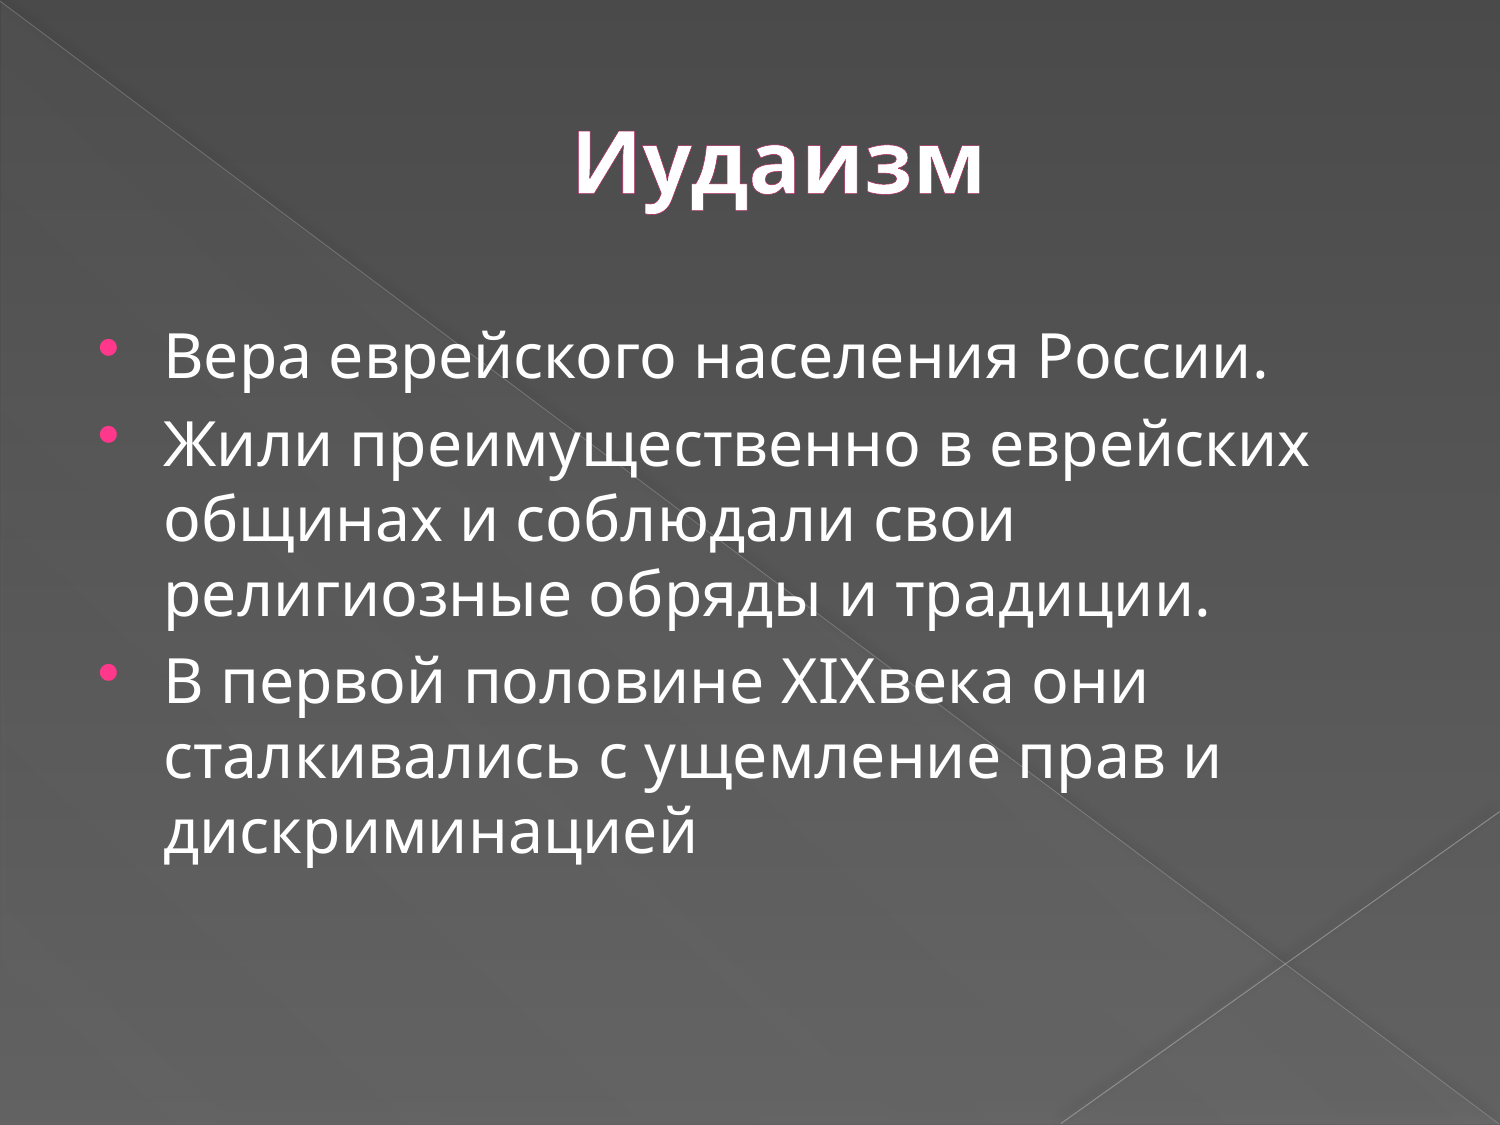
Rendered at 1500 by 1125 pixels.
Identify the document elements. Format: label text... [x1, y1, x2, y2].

list Вера еврейского населения России. Жили преимущественно в еврейских общинах и соблюдали свои религиозные обряды и традиции. В первой половине XIXвека они сталкивались с ущемление прав и дискриминацией [75, 308, 1425, 1059]
title Иудаизм [75, 43, 1425, 274]
